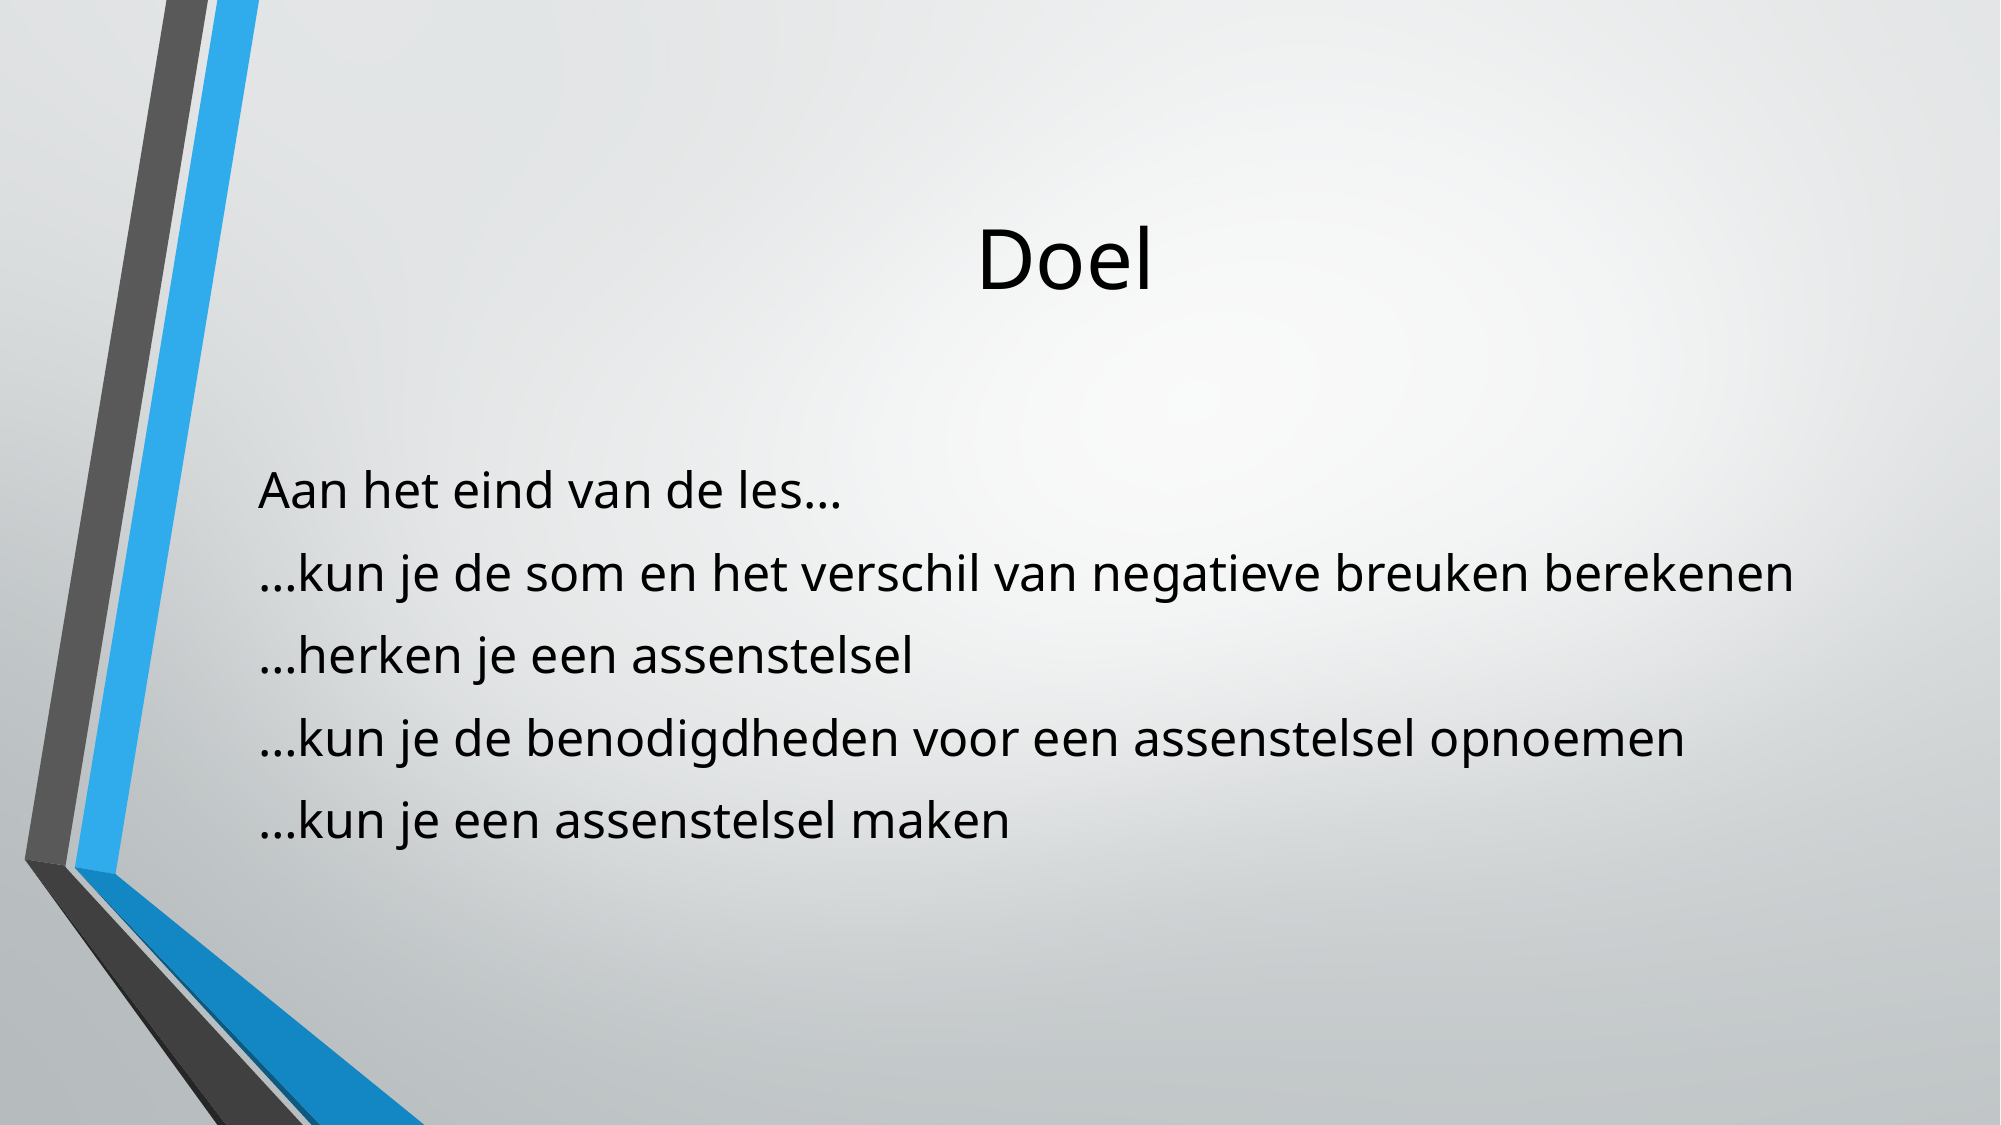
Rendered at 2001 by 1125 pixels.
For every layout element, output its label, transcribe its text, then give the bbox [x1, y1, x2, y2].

list Aan het eind van de les… …kun je de som en het verschil van negatieve breuken berekenen …herken je een assenstelsel …kun je de benodigdheden voor een assenstelsel opnoemen …kun je een assenstelsel maken [243, 439, 1887, 952]
title Doel [243, 112, 1887, 400]
